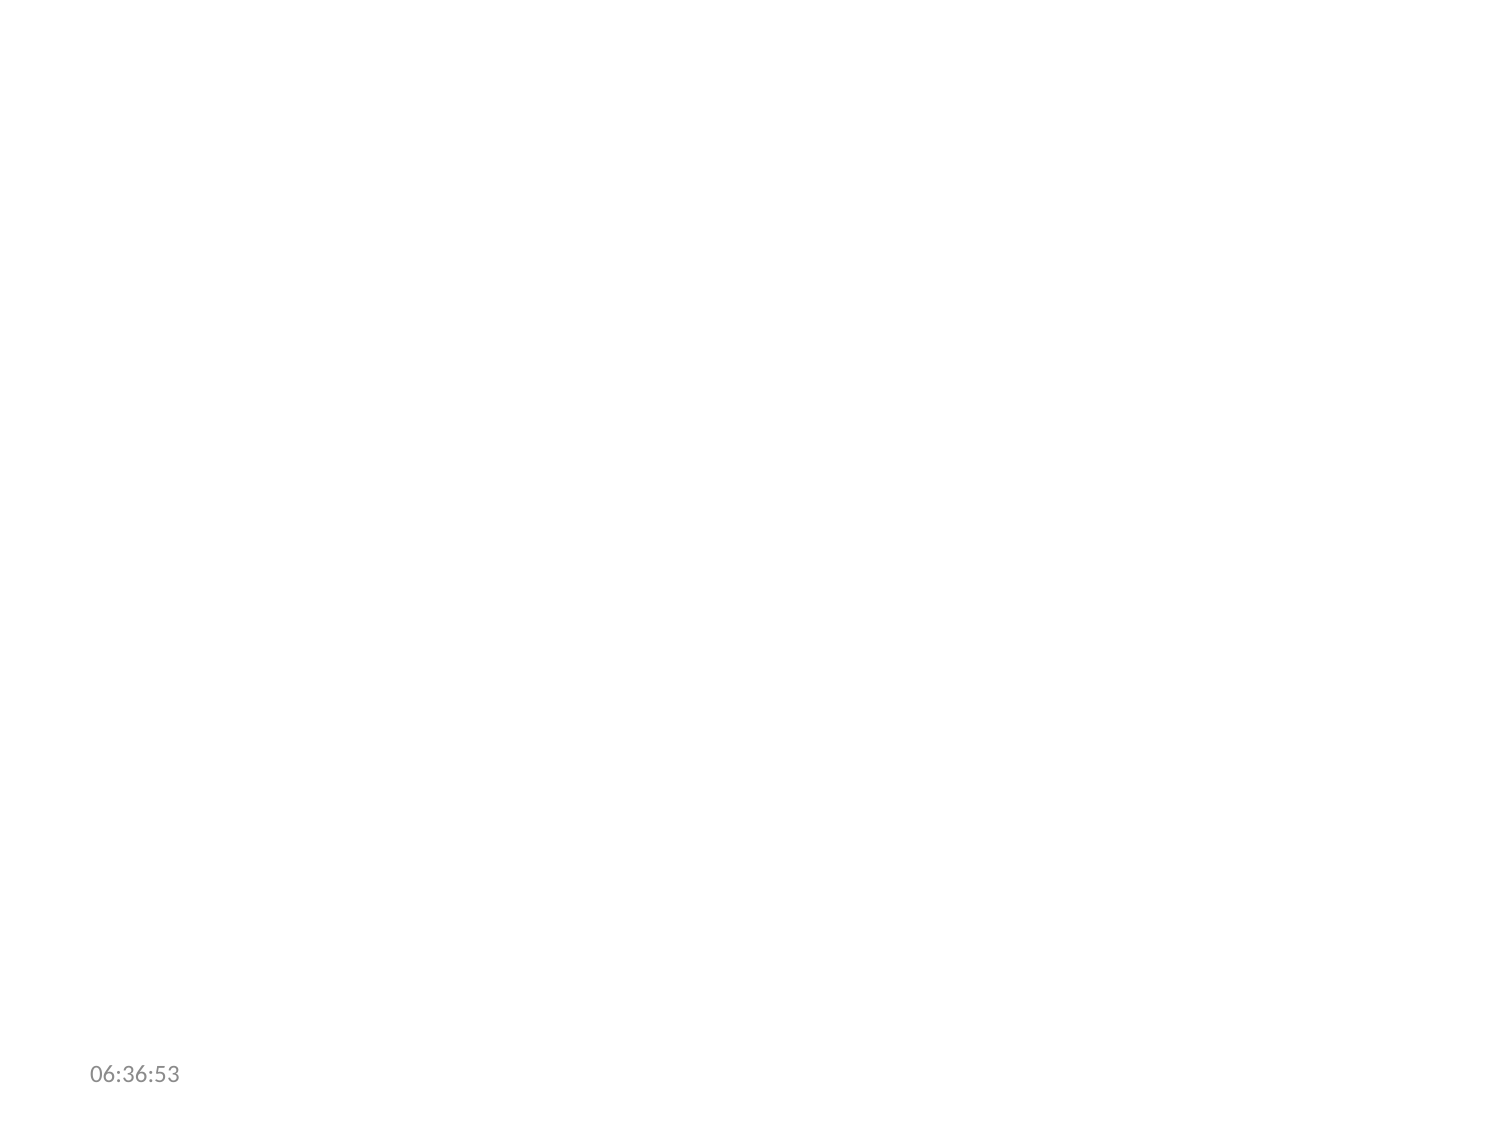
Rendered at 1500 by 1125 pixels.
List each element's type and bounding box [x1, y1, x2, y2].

slide_number [75, 1042, 425, 1103]
